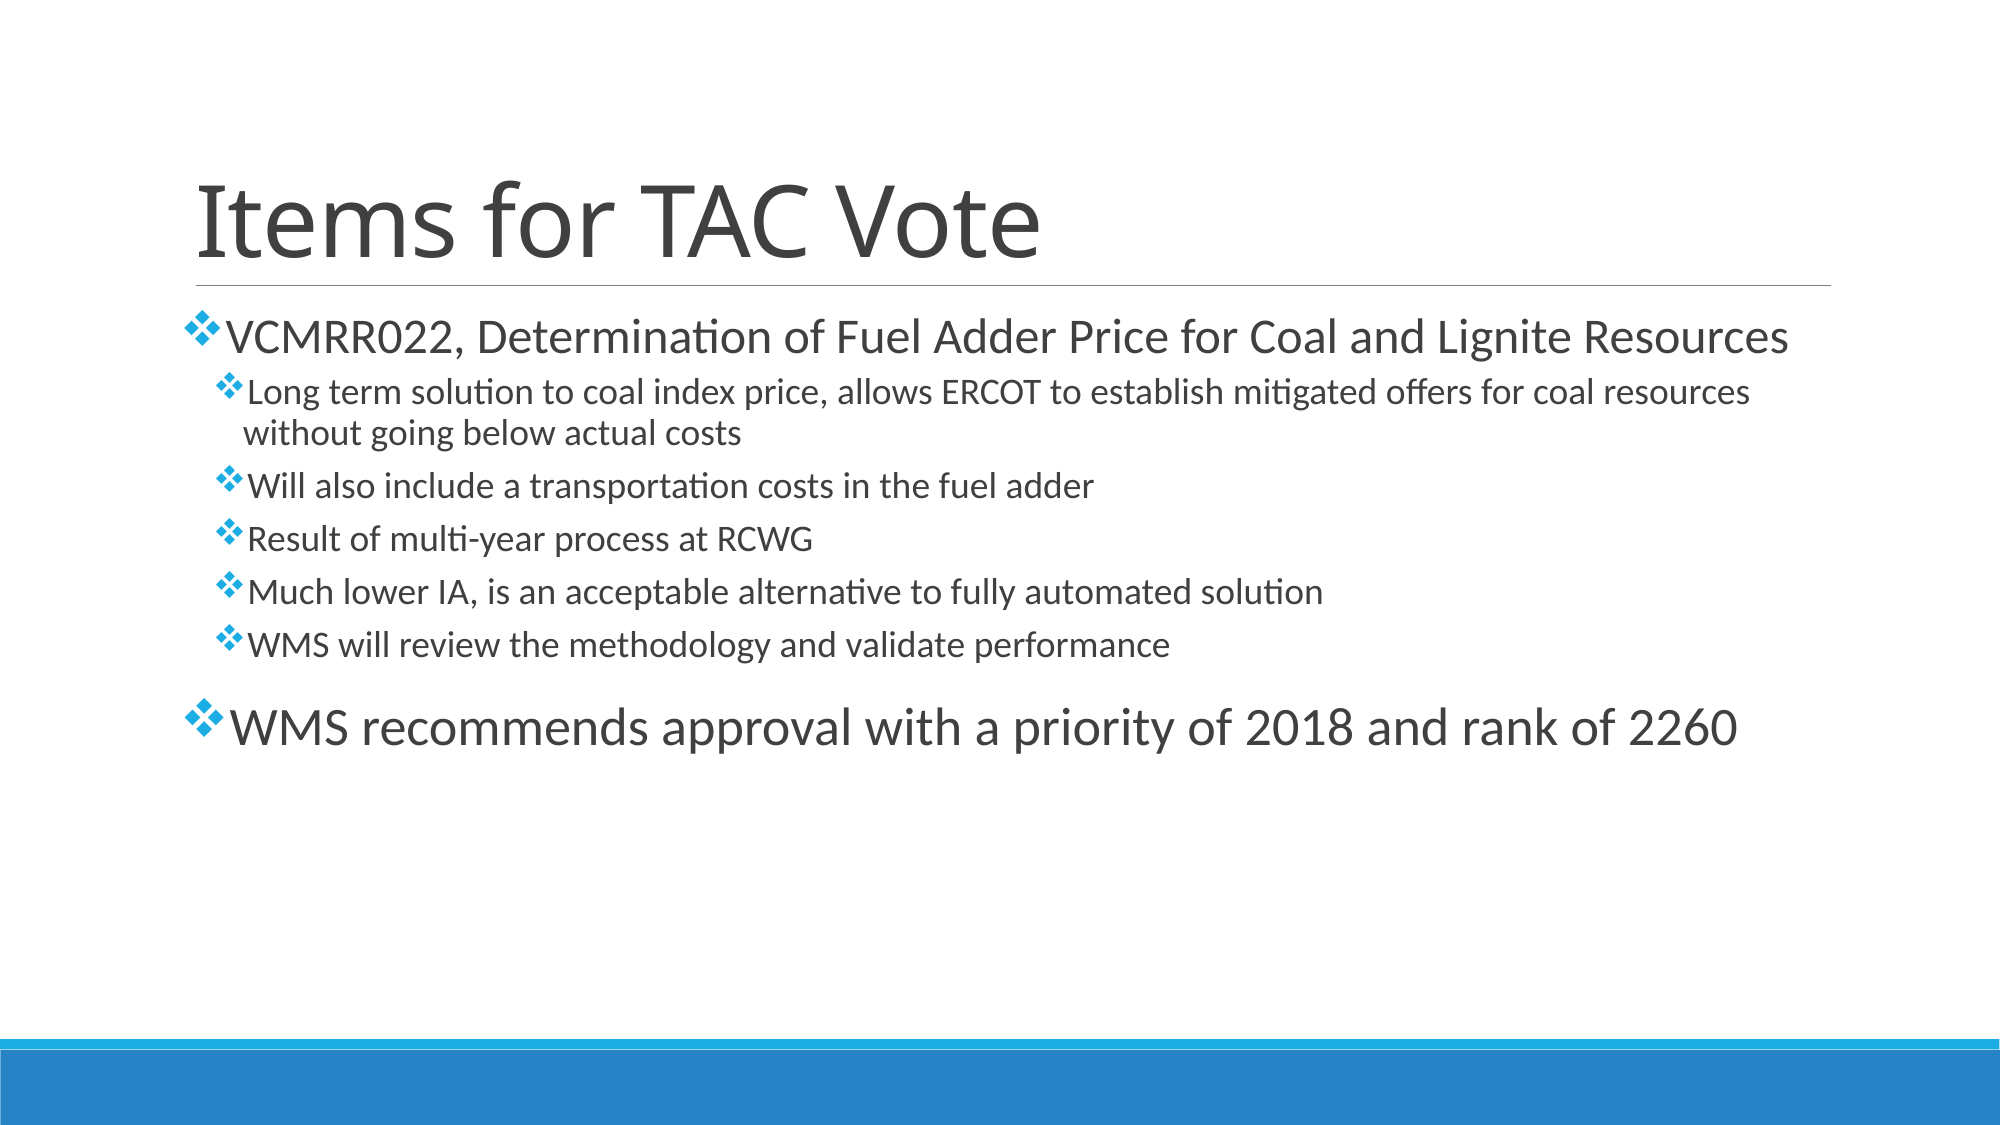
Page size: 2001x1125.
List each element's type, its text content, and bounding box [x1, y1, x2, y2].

title Items for TAC Vote [180, 47, 1830, 285]
list VCMRR022, Determination of Fuel Adder Price for Coal and Lignite Resources Long term solution to coal index price, allows ERCOT to establish mitigated offers for coal resources without going below actual costs Will also include a transportation costs in the fuel adder Result of multi-year process at RCWG Much lower IA, is an acceptable alternative to fully automated solution WMS will review the methodology and validate performance WMS recommends approval with a priority of 2018 and rank of 2260 [180, 302, 1830, 963]
